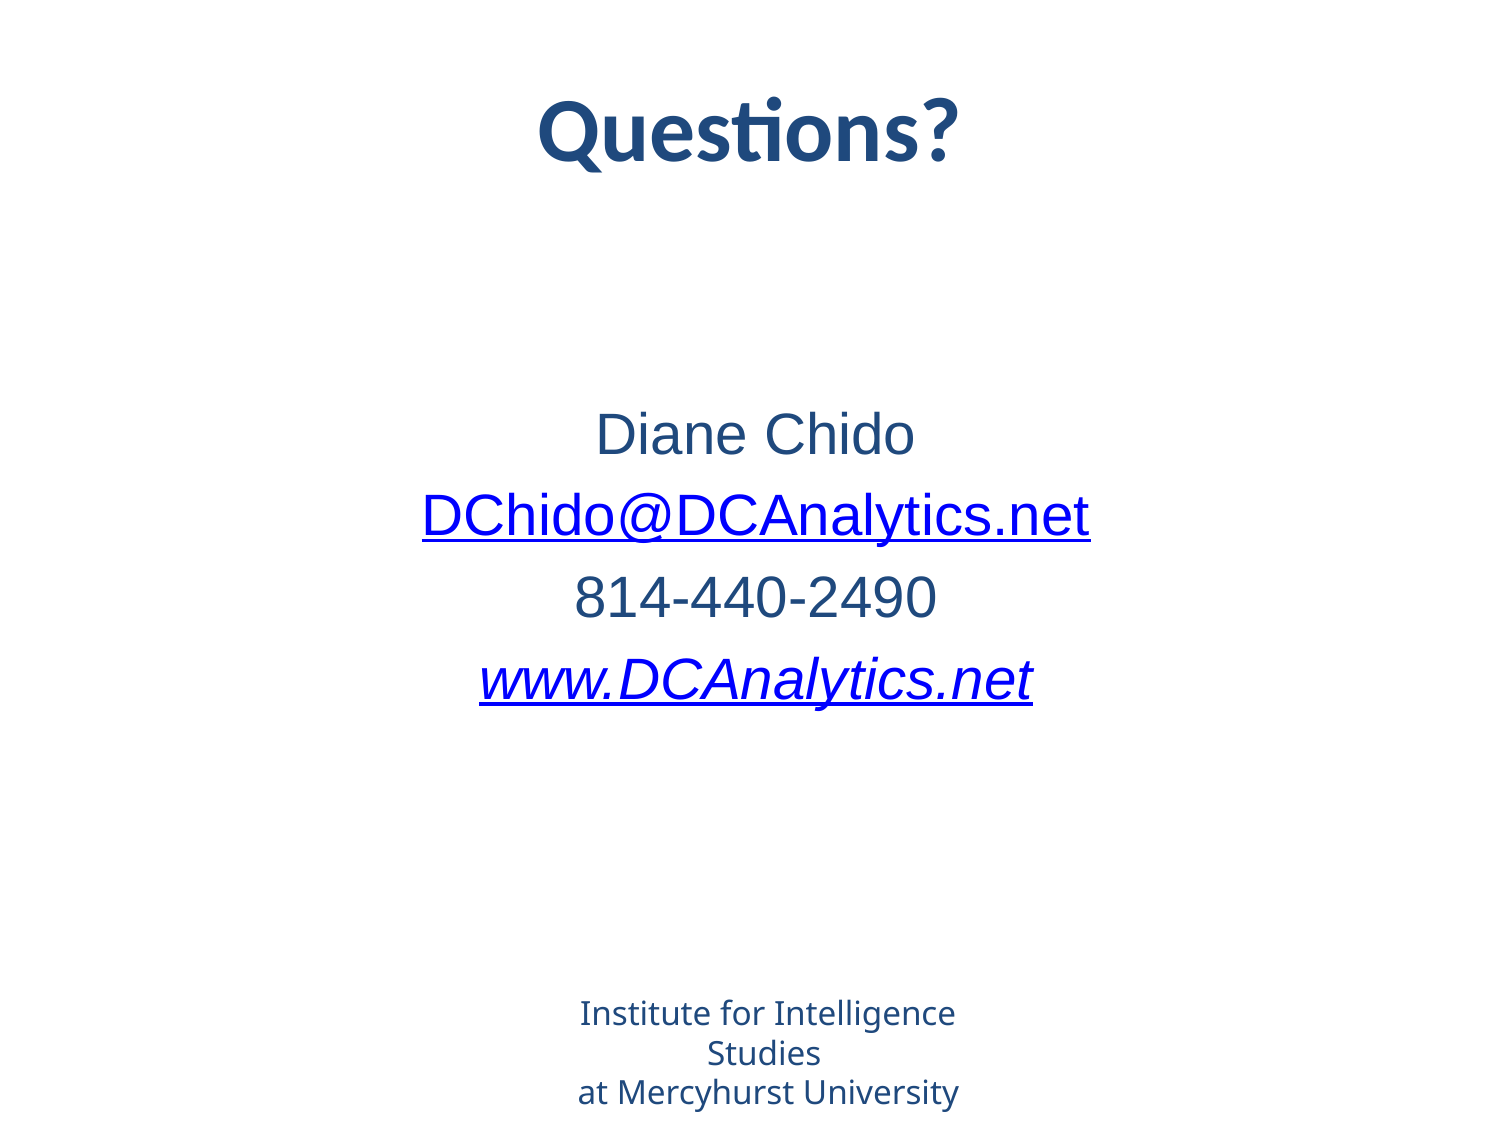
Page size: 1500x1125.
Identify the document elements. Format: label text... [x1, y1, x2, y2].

subtitle Diane Chido DChido@DCAnalytics.net 814-440-2490 www.DCAnalytics.net [99, 224, 1413, 950]
title Questions? [112, 37, 1388, 213]
